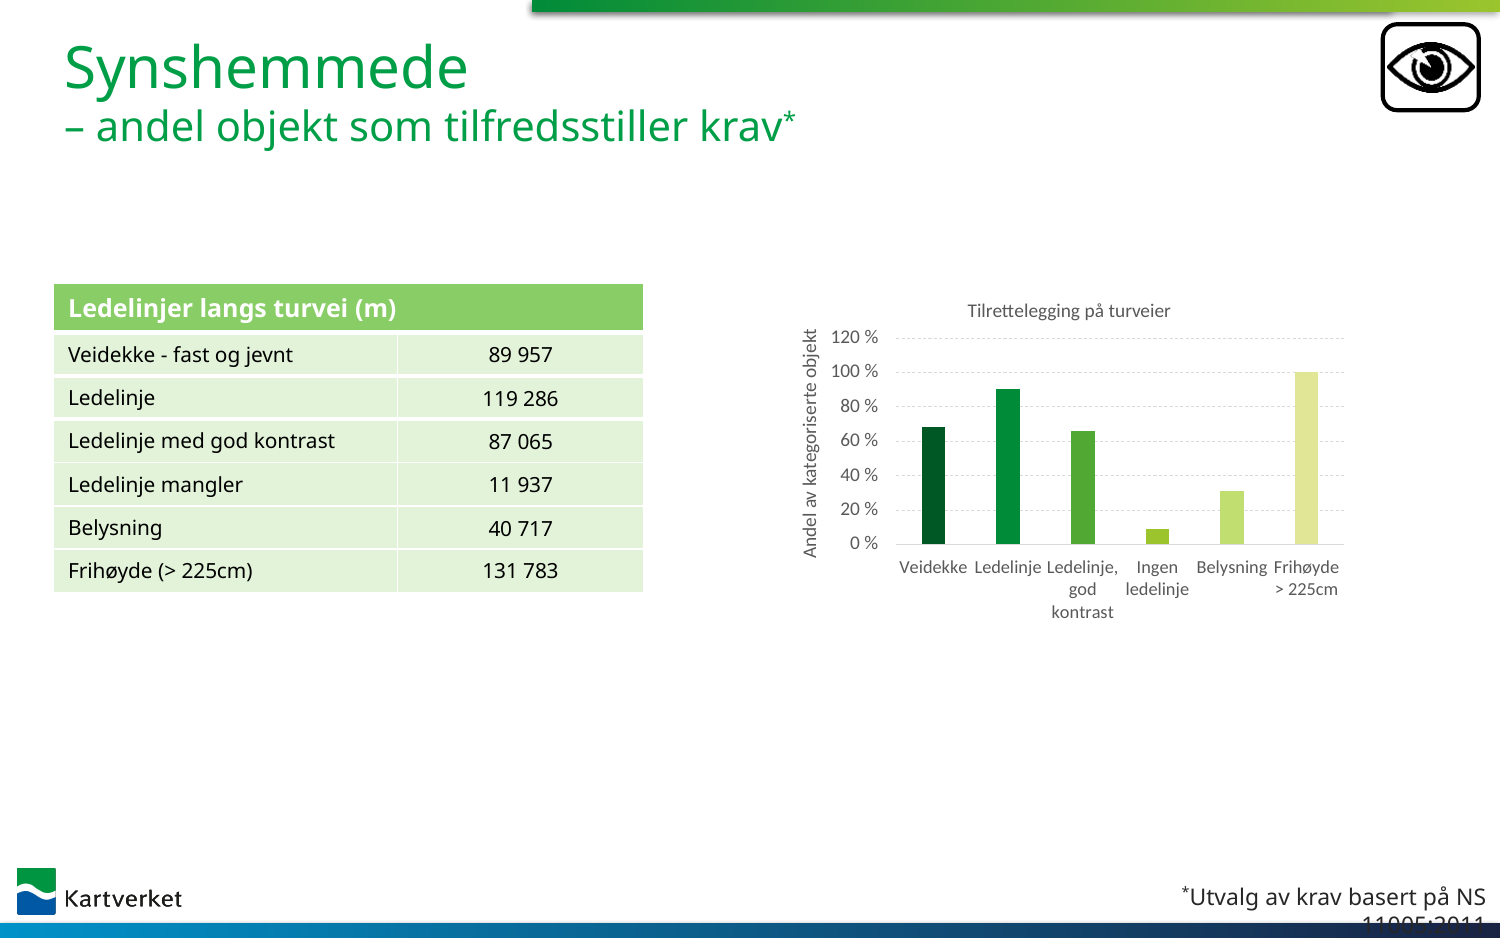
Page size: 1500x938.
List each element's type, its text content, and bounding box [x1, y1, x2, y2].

table_cell 11 937 [398, 463, 643, 505]
table_cell Frihøyde (> 225cm) [54, 550, 397, 592]
table_cell Ledelinje [54, 378, 397, 417]
table_cell Ledelinje mangler [54, 463, 397, 505]
table_cell 87 065 [398, 421, 643, 462]
table_cell 119 286 [398, 378, 643, 417]
text_box *Utvalg av krav basert på NS 11005:2011 [1068, 873, 1500, 938]
table_cell Ledelinje med god kontrast [54, 421, 397, 462]
table_cell Veidekke - fast og jevnt [54, 335, 397, 374]
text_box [1382, 24, 1480, 111]
table_cell 89 957 [398, 335, 643, 374]
table_cell 40 717 [398, 507, 643, 548]
table_cell 131 783 [398, 550, 643, 592]
text_box Synshemmede – andel objekt som tilfredsstiller krav* [49, 24, 1431, 158]
table_header Ledelinjer langs turvei (m) [54, 284, 643, 330]
picture [791, 291, 1348, 630]
table_cell Belysning [54, 507, 397, 548]
